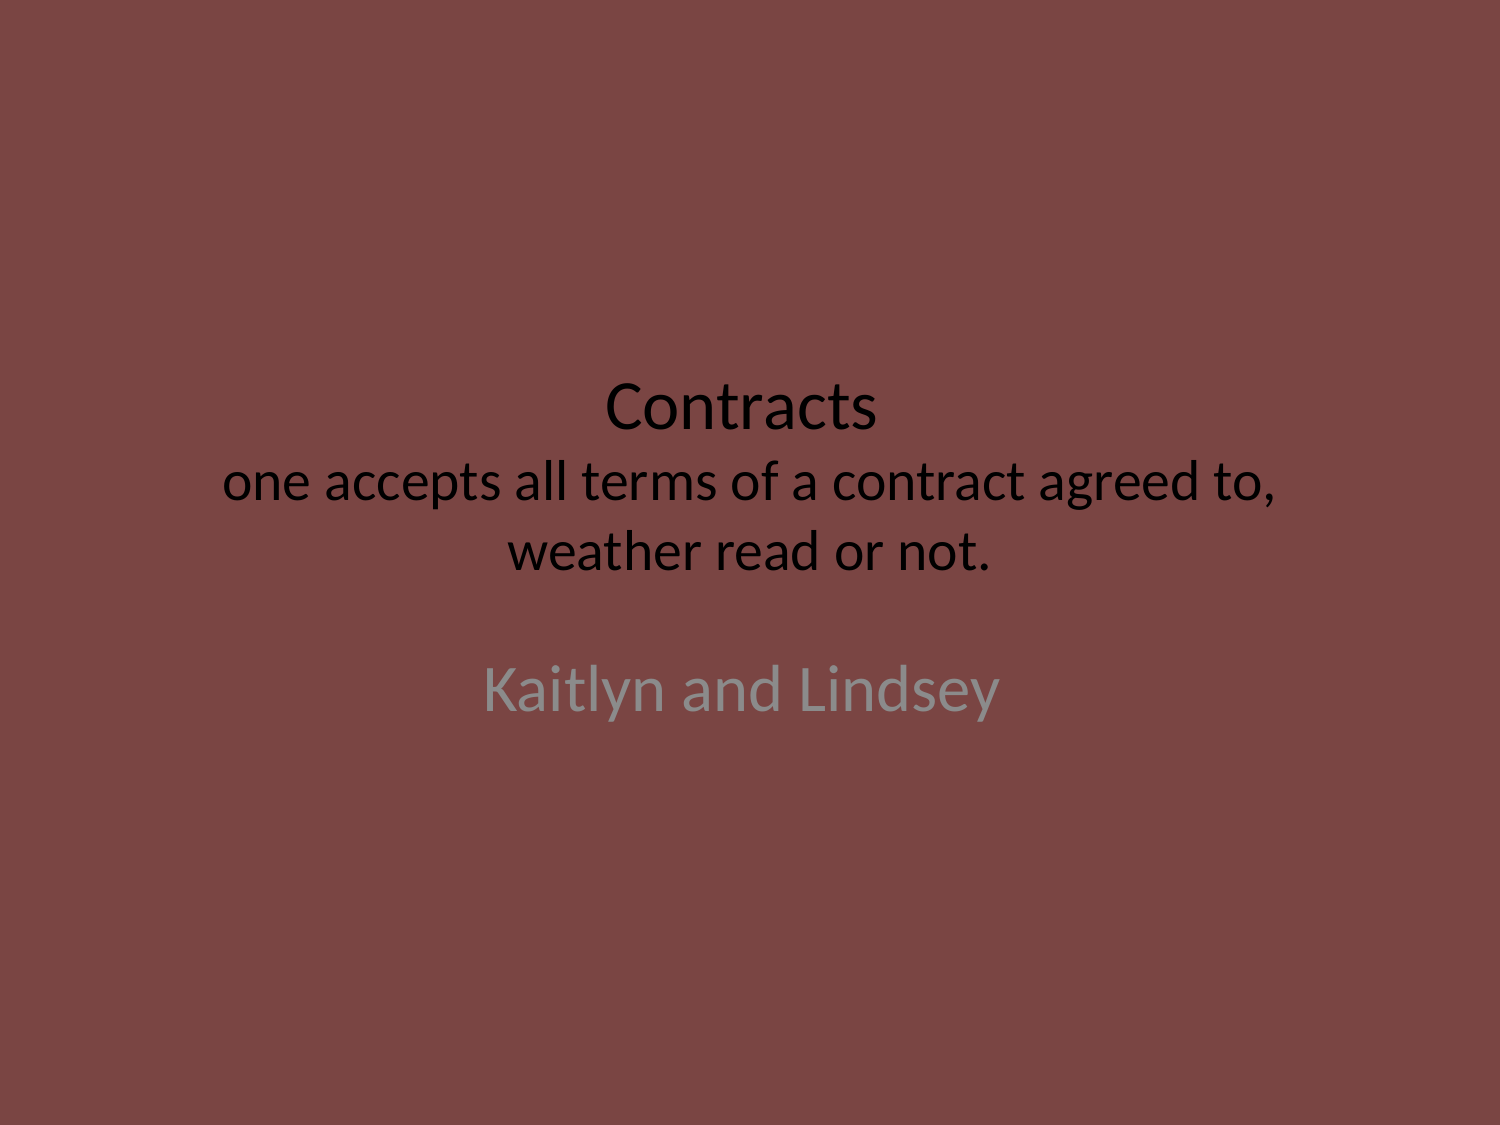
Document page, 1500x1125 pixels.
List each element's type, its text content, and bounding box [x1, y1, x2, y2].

subtitle Kaitlyn and Lindsey [225, 637, 1275, 925]
title Contracts one accepts all terms of a contract agreed to, weather read or not. [112, 349, 1388, 591]
